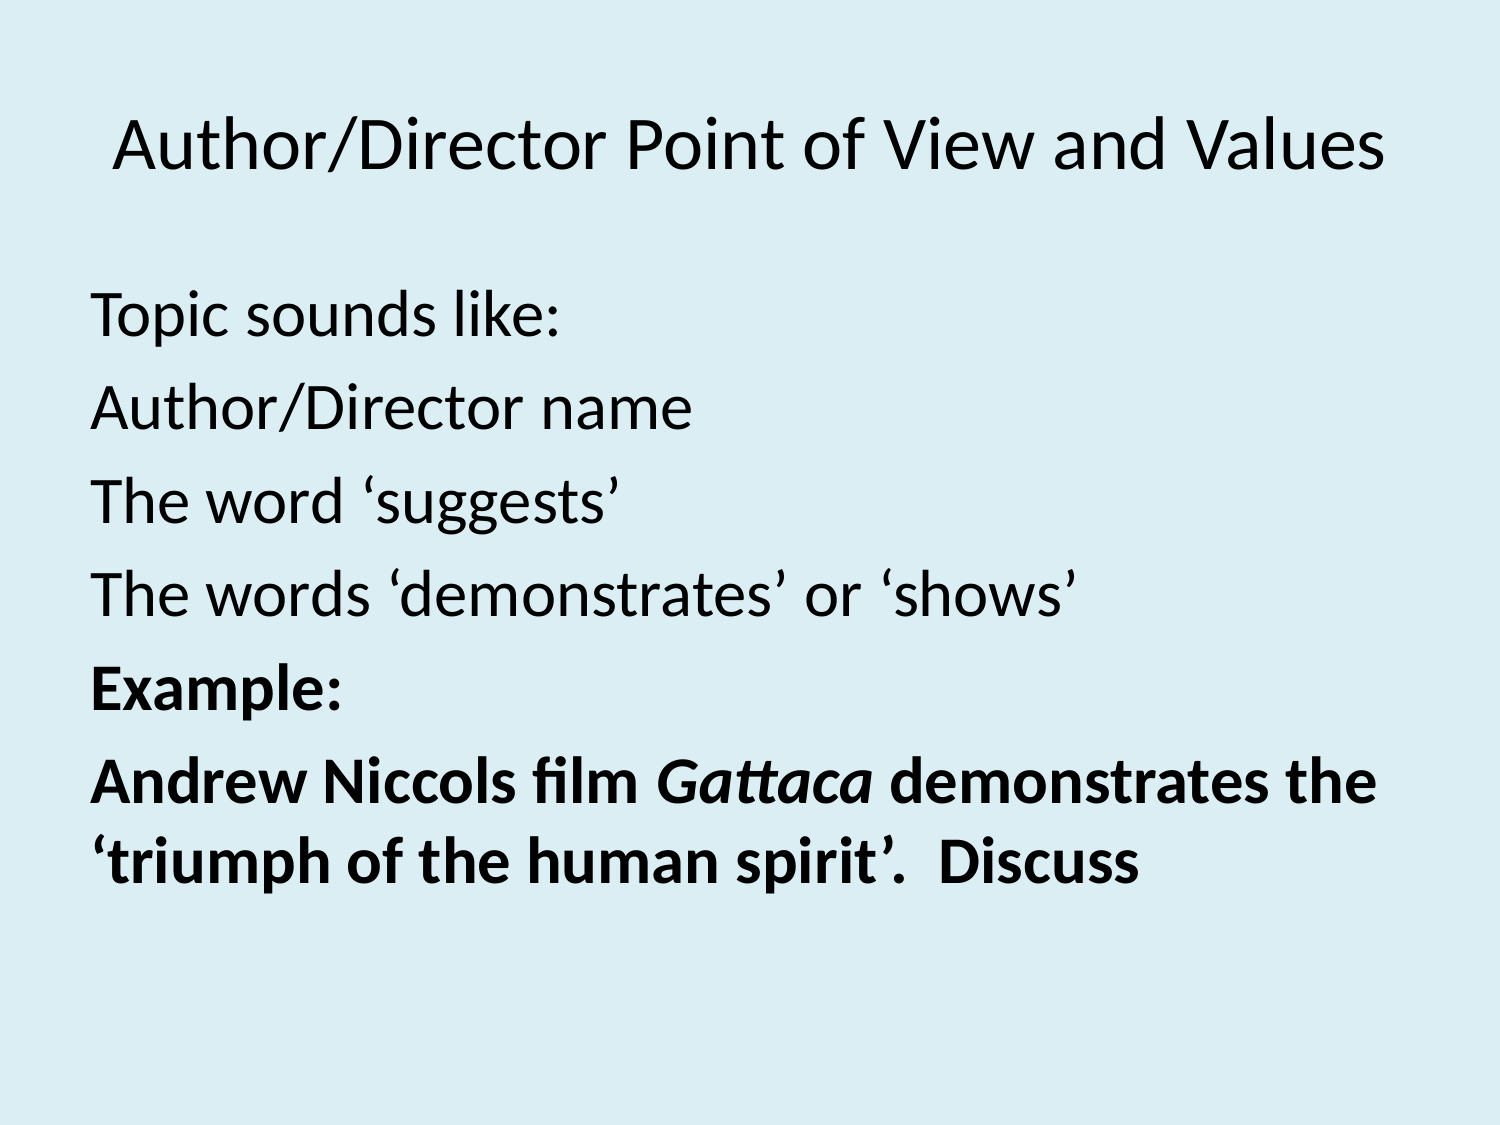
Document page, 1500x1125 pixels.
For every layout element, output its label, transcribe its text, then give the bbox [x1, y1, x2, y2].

list Topic sounds like: Author/Director name The word ‘suggests’ The words ‘demonstrates’ or ‘shows’ Example: Andrew Niccols film Gattaca demonstrates the ‘triumph of the human spirit’. Discuss [75, 262, 1425, 1005]
title Author/Director Point of View and Values [75, 45, 1425, 233]
